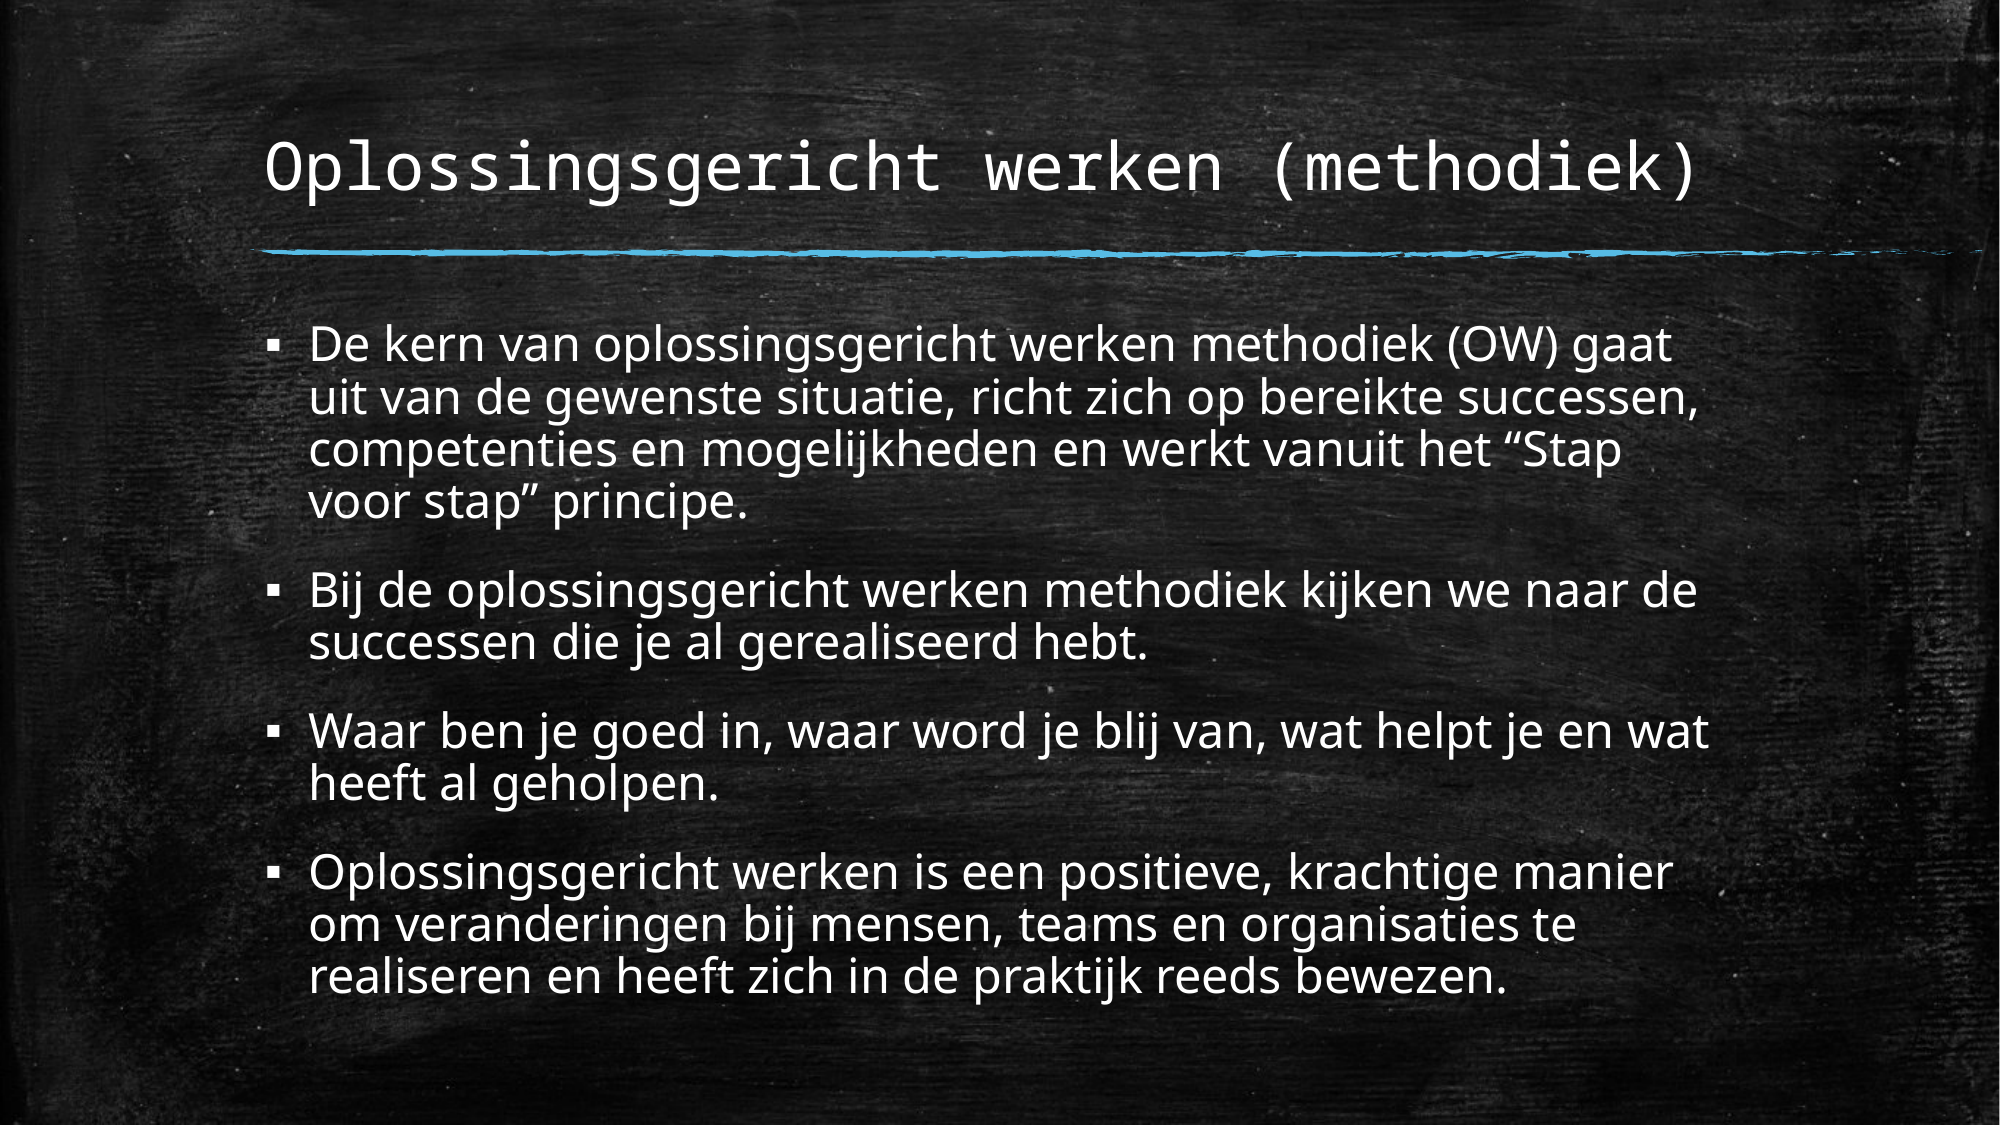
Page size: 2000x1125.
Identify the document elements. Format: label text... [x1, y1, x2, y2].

title Oplossingsgericht werken (methodiek) [249, 45, 1750, 213]
list De kern van oplossingsgericht werken methodiek (OW) gaat uit van de gewenste situatie, richt zich op bereikte successen, competenties en mogelijkheden en werkt vanuit het “Stap voor stap” principe. Bij de oplossingsgericht werken methodiek kijken we naar de successen die je al gerealiseerd hebt. Waar ben je goed in, waar word je blij van, wat helpt je en wat heeft al geholpen. Oplossingsgericht werken is een positieve, krachtige manier om veranderingen bij mensen, teams en organisaties te realiseren en heeft zich in de praktijk reeds bewezen. [249, 312, 1750, 1013]
